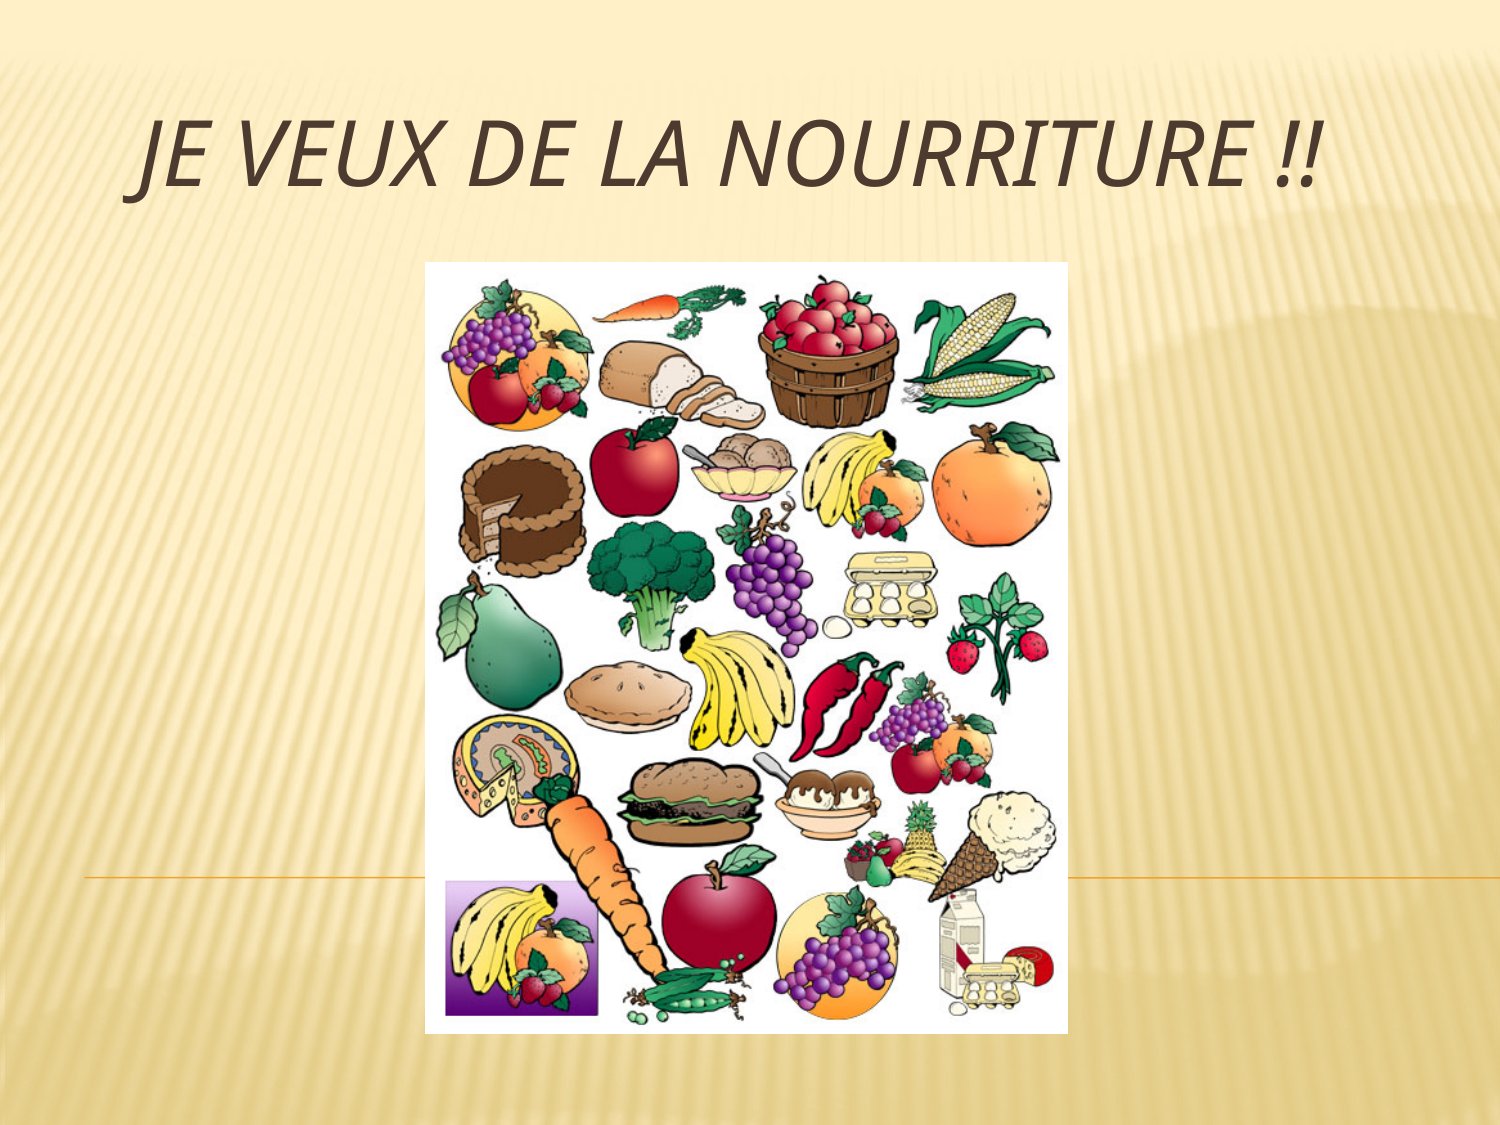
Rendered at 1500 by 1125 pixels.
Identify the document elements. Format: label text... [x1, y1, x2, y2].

title Je veux de la Nourriture !! [37, 87, 1425, 288]
picture [424, 262, 1068, 1034]
